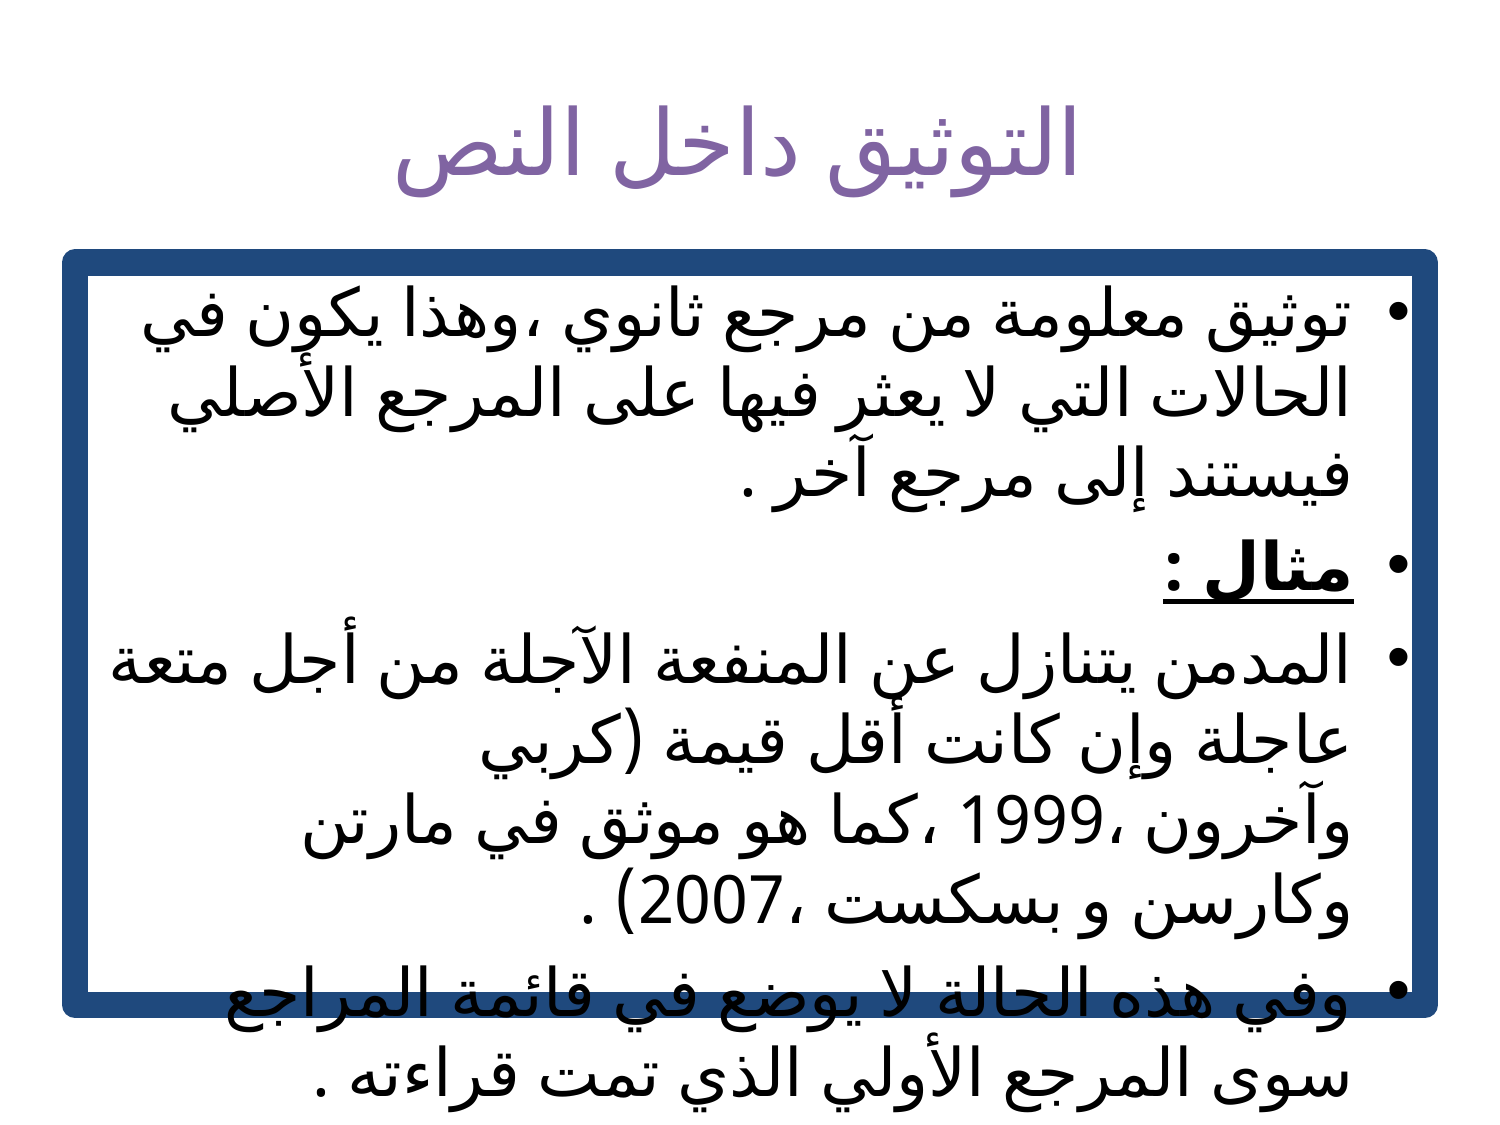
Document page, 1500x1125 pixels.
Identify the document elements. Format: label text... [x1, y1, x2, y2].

title التوثيق داخل النص [75, 45, 1425, 233]
list توثيق معلومة من مرجع ثانوي ،وهذا يكون في الحالات التي لا يعثر فيها على المرجع الأصلي فيستند إلى مرجع آخر . مثال : المدمن يتنازل عن المنفعة الآجلة من أجل متعة عاجلة وإن كانت أقل قيمة (كربي وآخرون ،1999 ،كما هو موثق في مارتن وكارسن و بسكست ،2007) . وفي هذه الحالة لا يوضع في قائمة المراجع سوى المرجع الأولي الذي تمت قراءته . [75, 262, 1425, 1005]
